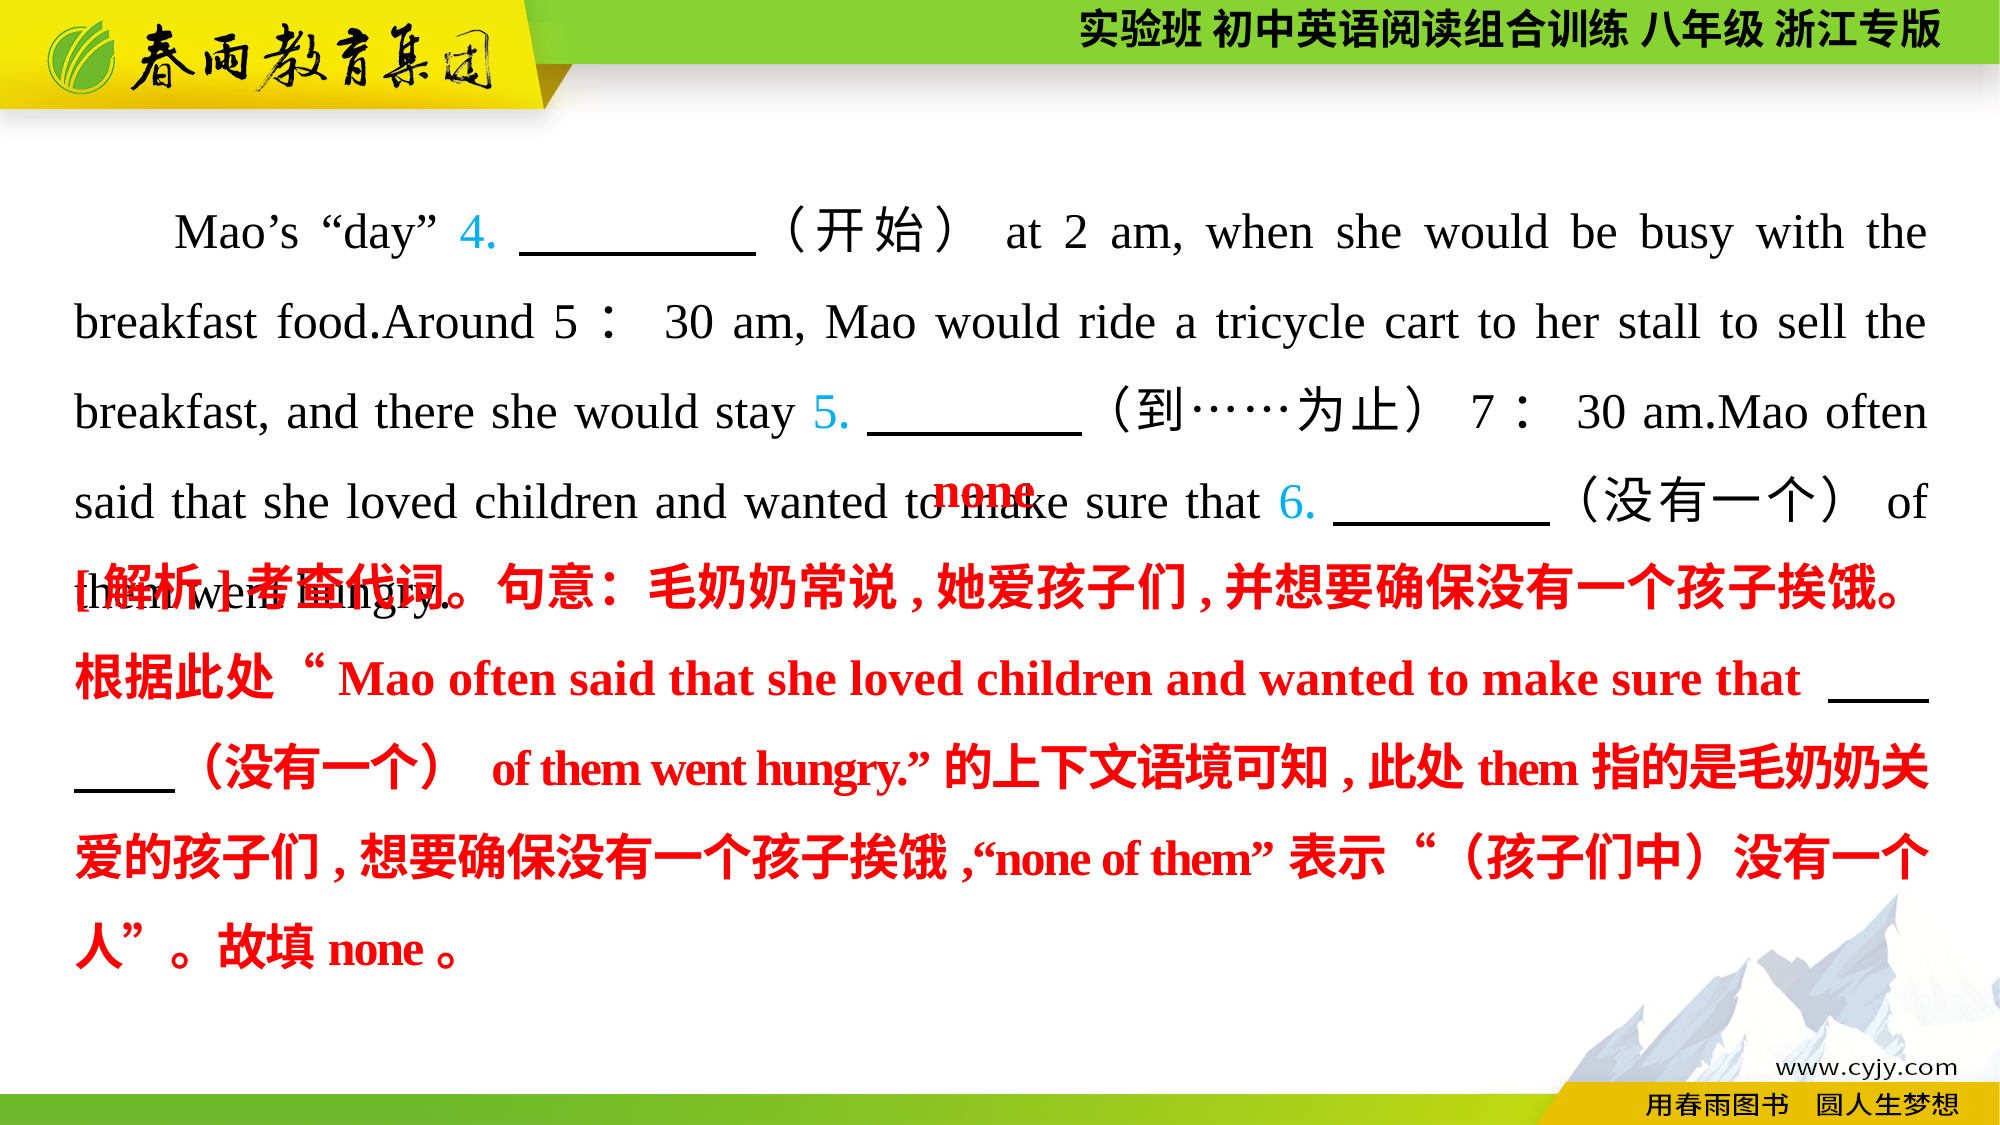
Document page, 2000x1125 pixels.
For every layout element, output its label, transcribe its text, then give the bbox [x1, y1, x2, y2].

picture [0, 0, 2000, 1125]
list Mao’s “day” 4. （开始）at 2 am, when she would be busy with the breakfast food.Around 5：30 am, Mao would ride a tricycle cart to her stall to sell the breakfast, and there she would stay 5. （到……为止）7：30 am.Mao often said that she loved children and wanted to make sure that 6. （没有一个）of them went hungry. [59, 160, 1944, 517]
text_box [解析]考查代词。句意：毛奶奶常说,她爱孩子们,并想要确保没有一个孩子挨饿。根据此处“Mao often said that she loved children and wanted to make sure that （没有一个） of them went hungry.”的上下文语境可知,此处them指的是毛奶奶关爱的孩子们,想要确保没有一个孩子挨饿,“none of them”表示“（孩子们中）没有一个人”。故填none。 [59, 517, 1944, 983]
text_box none [917, 450, 1051, 525]
